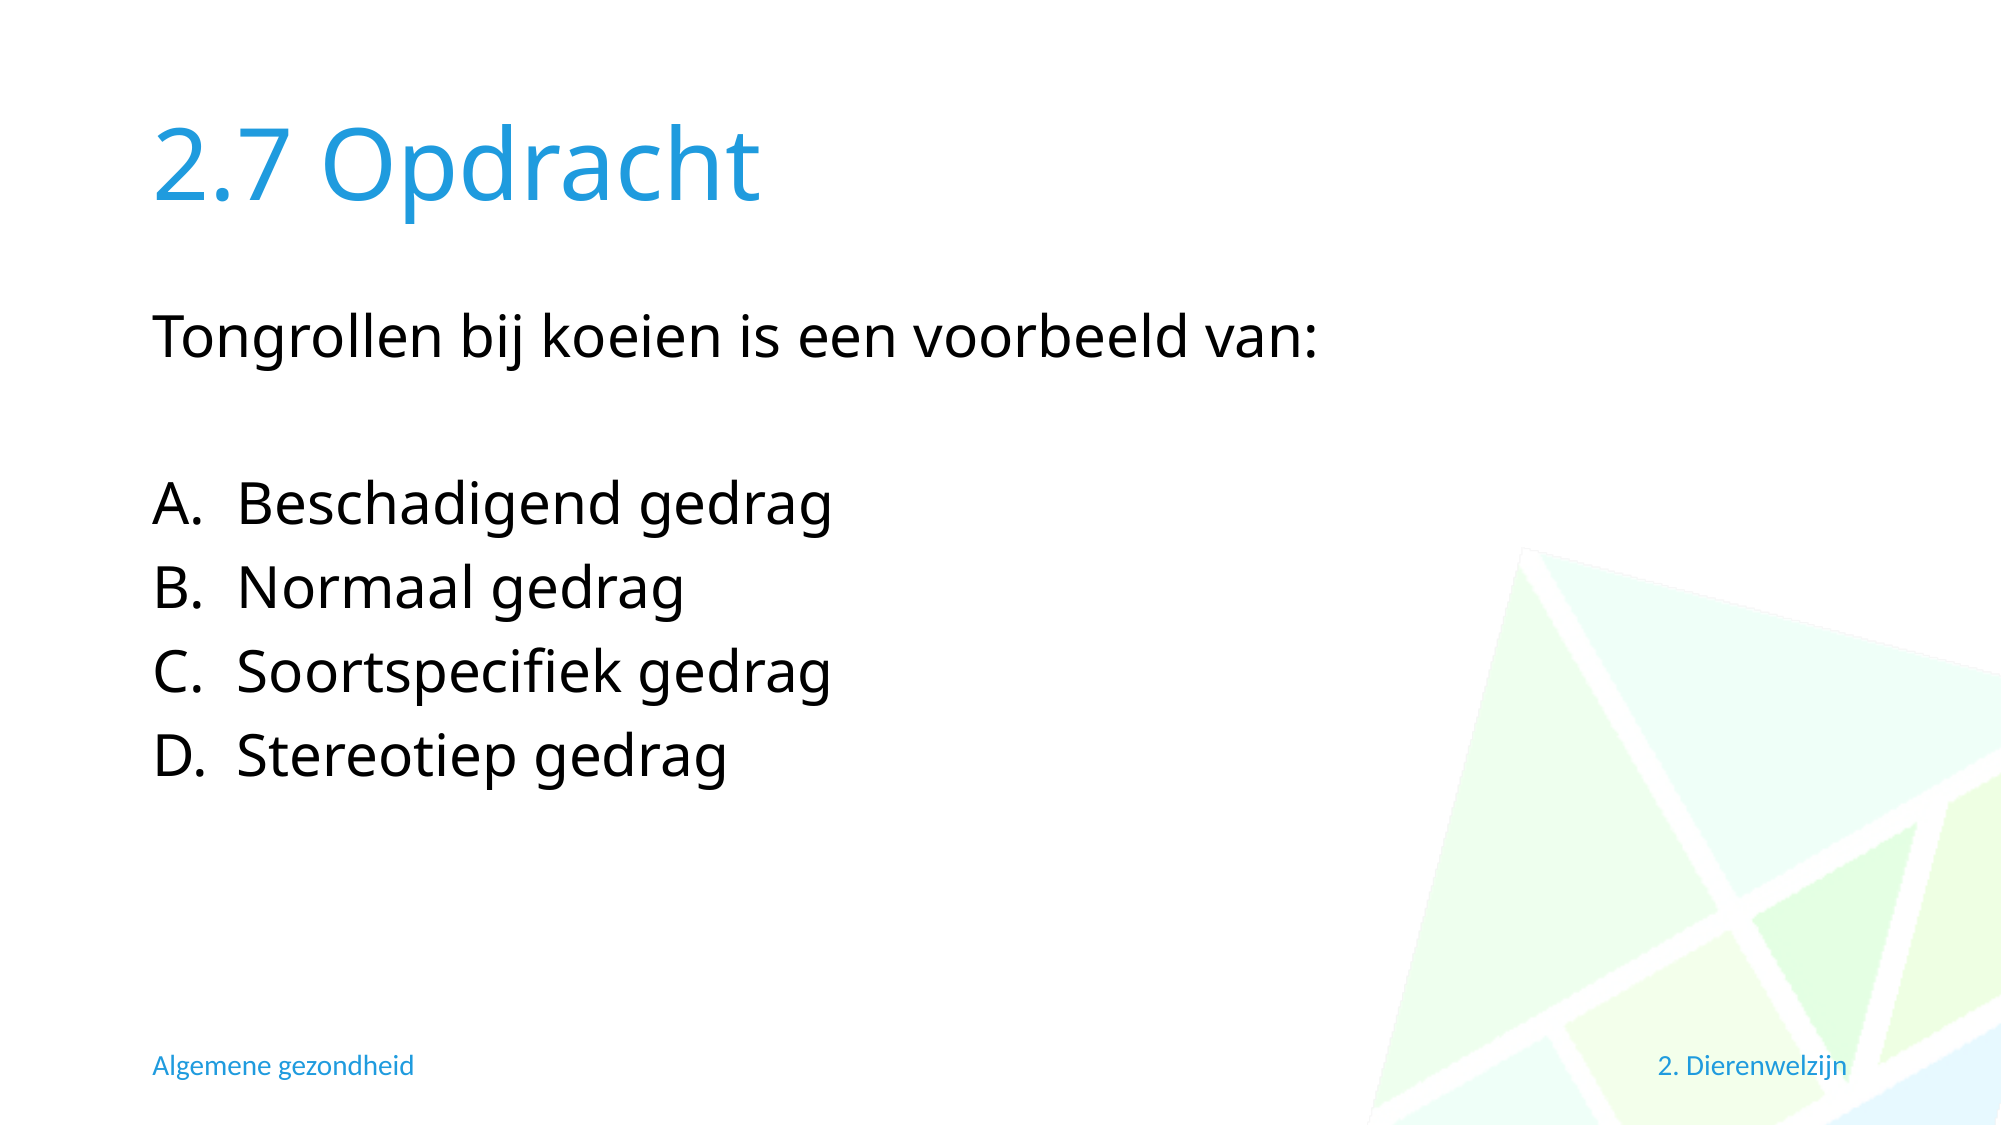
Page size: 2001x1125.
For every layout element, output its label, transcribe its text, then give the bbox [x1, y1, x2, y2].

list 2. Dierenwelzijn [1412, 1042, 1863, 1103]
list Tongrollen bij koeien is een voorbeeld van: Beschadigend gedrag Normaal gedrag Soortspecifiek gedrag Stereotiep gedrag [137, 299, 1863, 1014]
title 2.7 Opdracht [137, 59, 1863, 278]
list Algemene gezondheid [137, 1042, 588, 1103]
